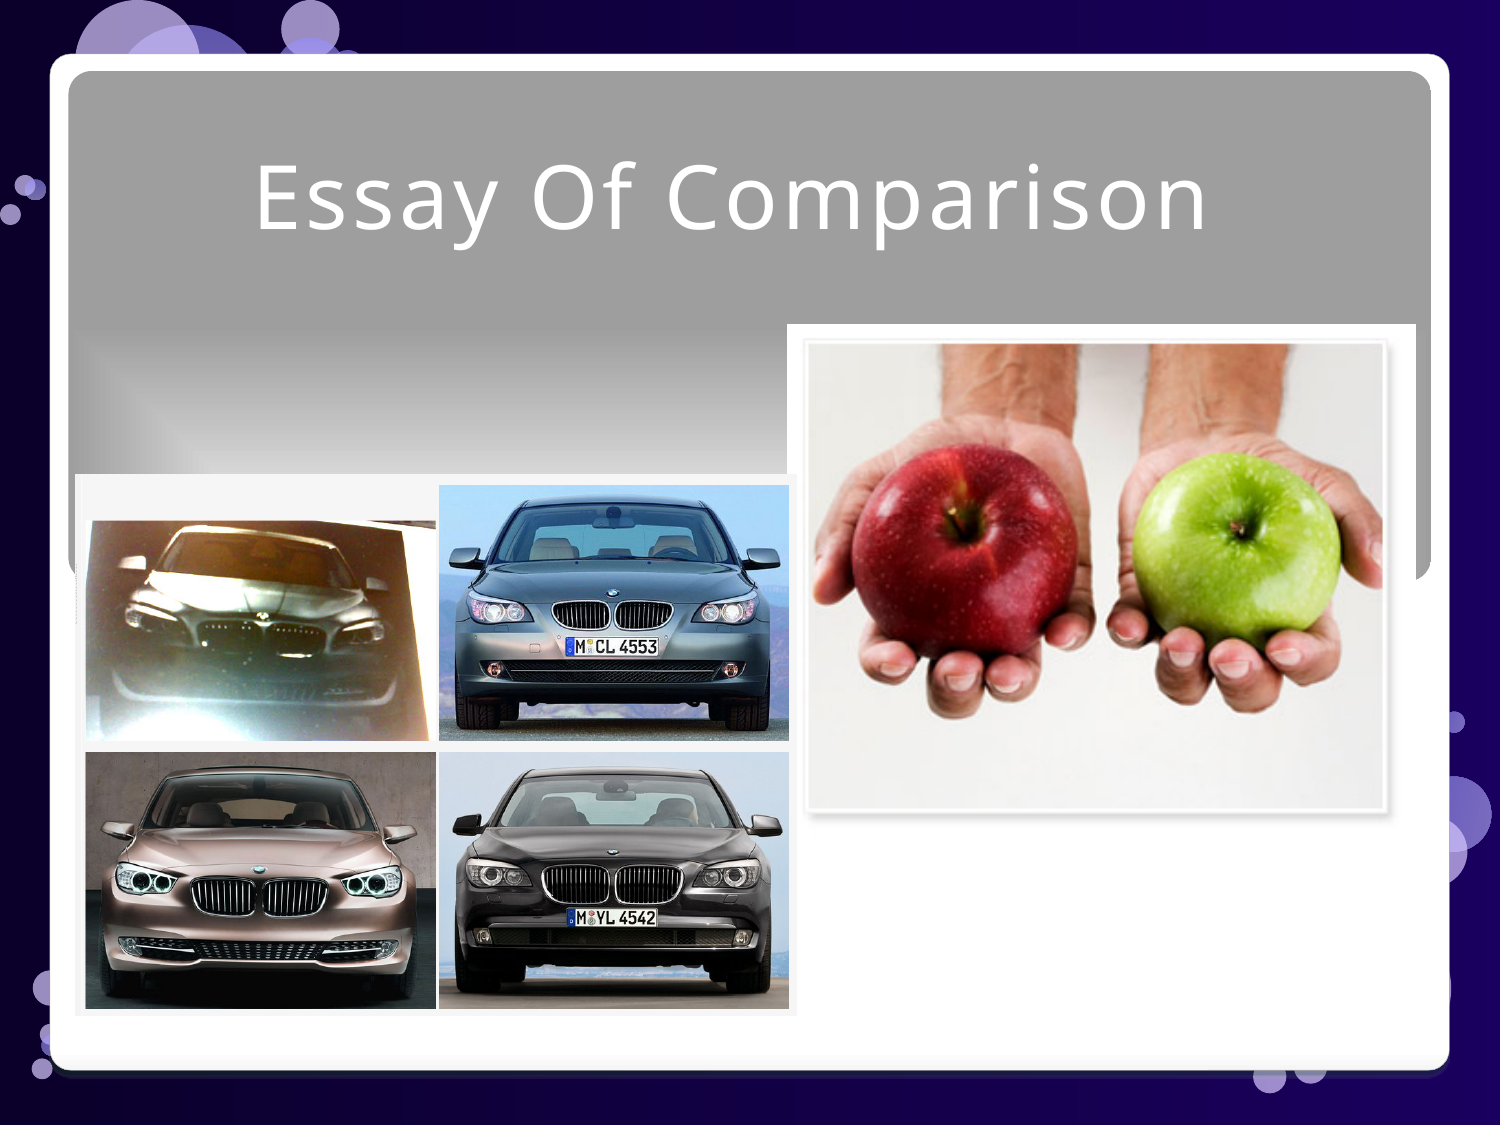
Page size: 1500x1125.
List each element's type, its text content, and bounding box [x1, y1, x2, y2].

text_box [68, 70, 1432, 579]
picture [73, 323, 1418, 1018]
text_box [49, 53, 1450, 1071]
title Essay Of Comparison [237, 99, 1325, 288]
